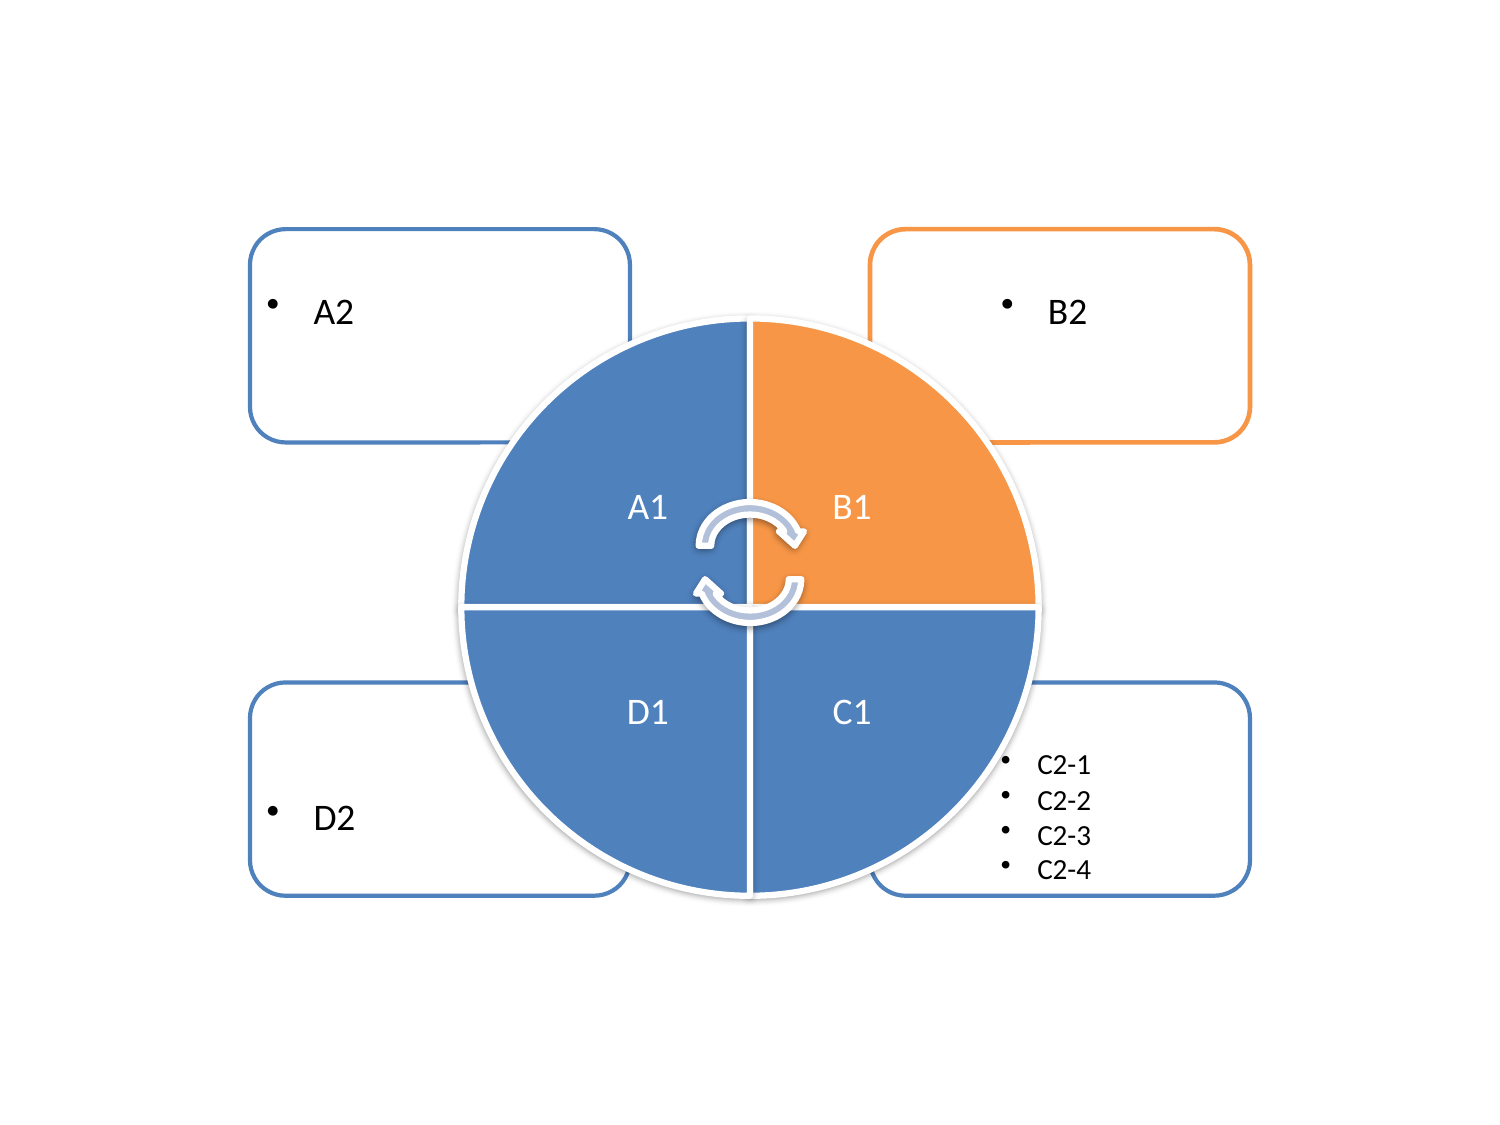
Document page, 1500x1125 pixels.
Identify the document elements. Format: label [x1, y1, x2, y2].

text_box [249, 228, 1251, 897]
